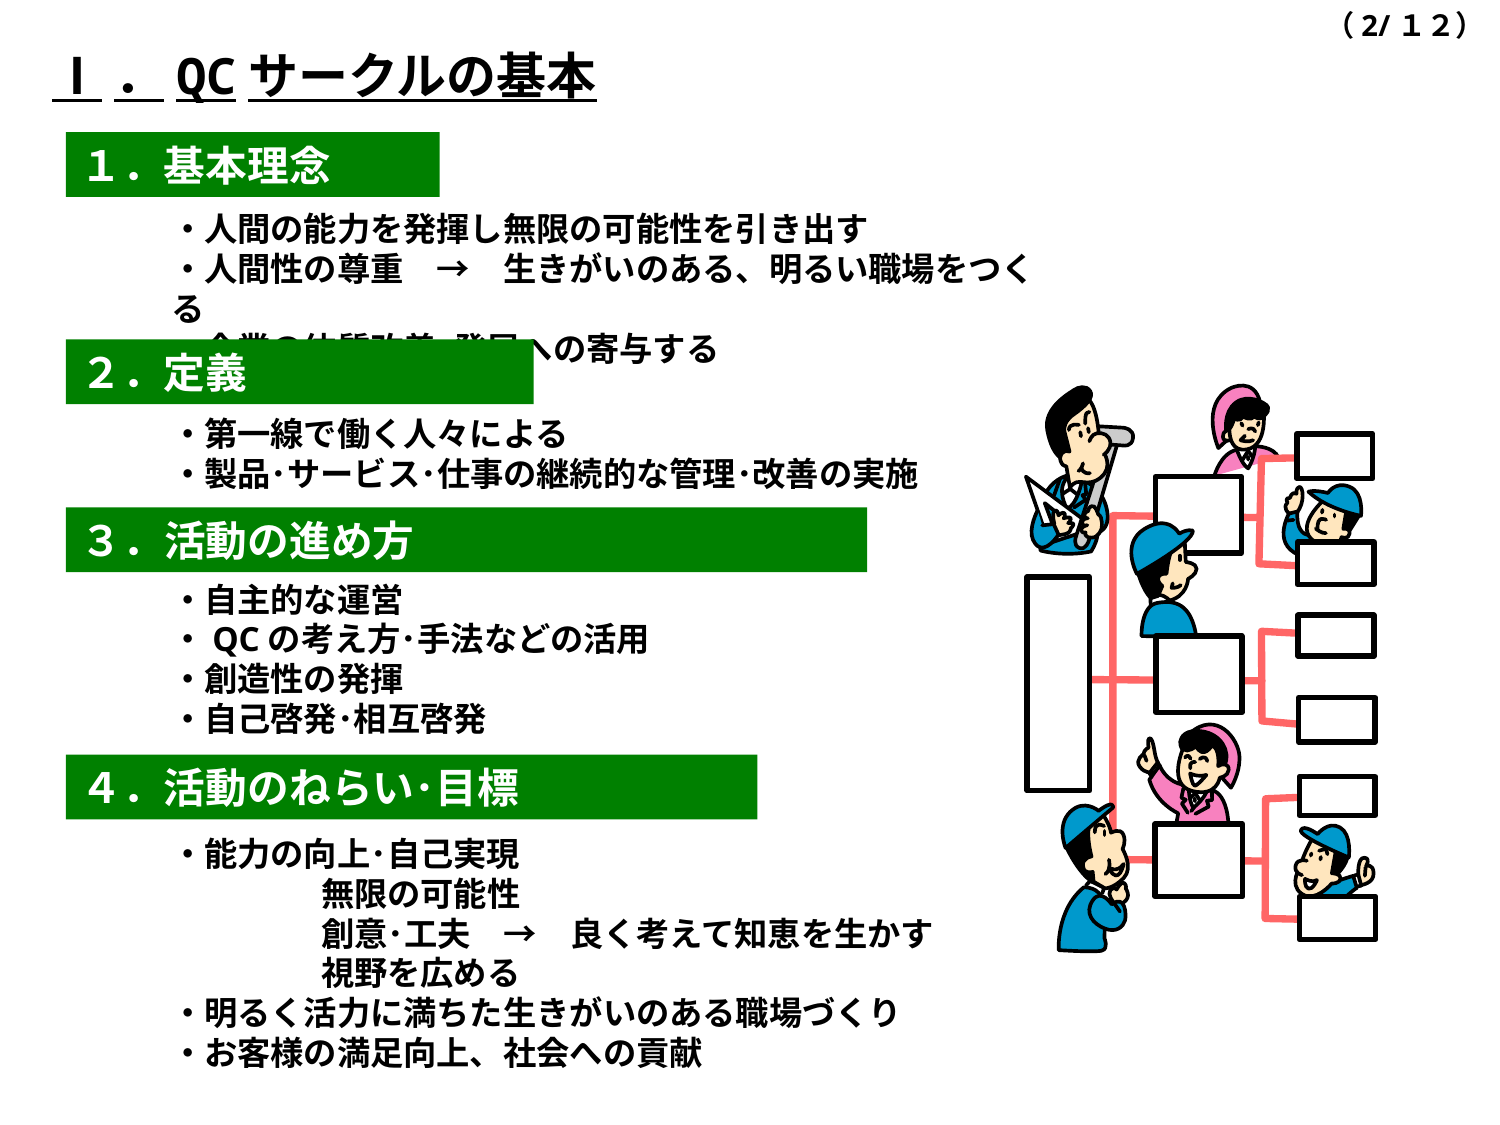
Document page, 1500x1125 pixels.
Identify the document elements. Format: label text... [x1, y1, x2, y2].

text_box ３．活動の進め方 [65, 507, 868, 573]
picture [1023, 373, 1380, 956]
text_box ４．活動のねらい･目標 [65, 754, 758, 820]
text_box ・人間の能力を発揮し無限の可能性を引き出す ・人間性の尊重 → 生きがいのある、明るい職場をつくる ・企業の体質改善･発展への寄与する [156, 200, 1070, 376]
slide_number （1/１２） [1187, 0, 1500, 75]
text_box Ⅰ．QCサークルの基本 [37, 37, 1213, 113]
text_box １．基本理念 [65, 132, 440, 197]
text_box ２．定義 [65, 339, 534, 405]
text_box ・自主的な運営 ・QCの考え方･手法などの活用 ・創造性の発揮 ・自己啓発･相互啓発 [156, 571, 969, 746]
text_box ・第一線で働く人々による ・製品･サービス･仕事の継続的な管理･改善の実施 [156, 405, 1018, 501]
text_box ・能力の向上･自己実現 無限の可能性 創意･工夫 → 良く考えて知恵を生かす 視野を広める ・明るく活力に満ちた生きがいのある職場づくり ・お客様の満足向上、社会への貢献 [156, 825, 1058, 1080]
